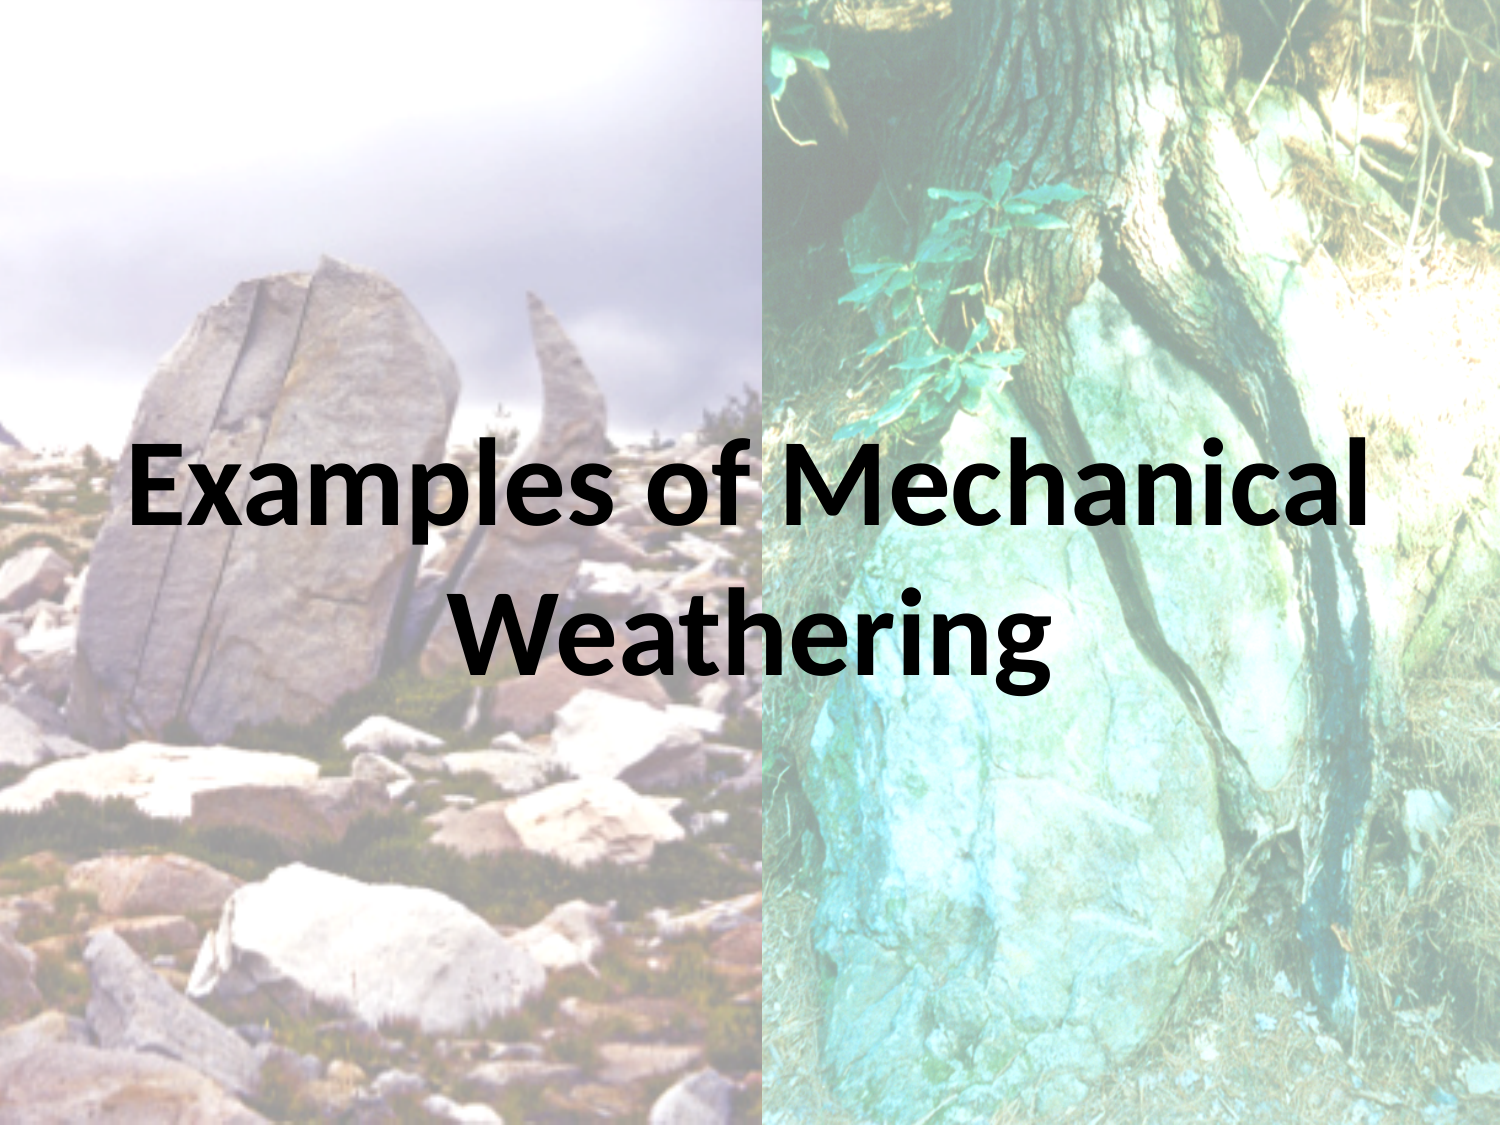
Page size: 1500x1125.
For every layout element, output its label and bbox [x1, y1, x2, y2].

picture [0, 0, 762, 1125]
list [762, 0, 1500, 1125]
